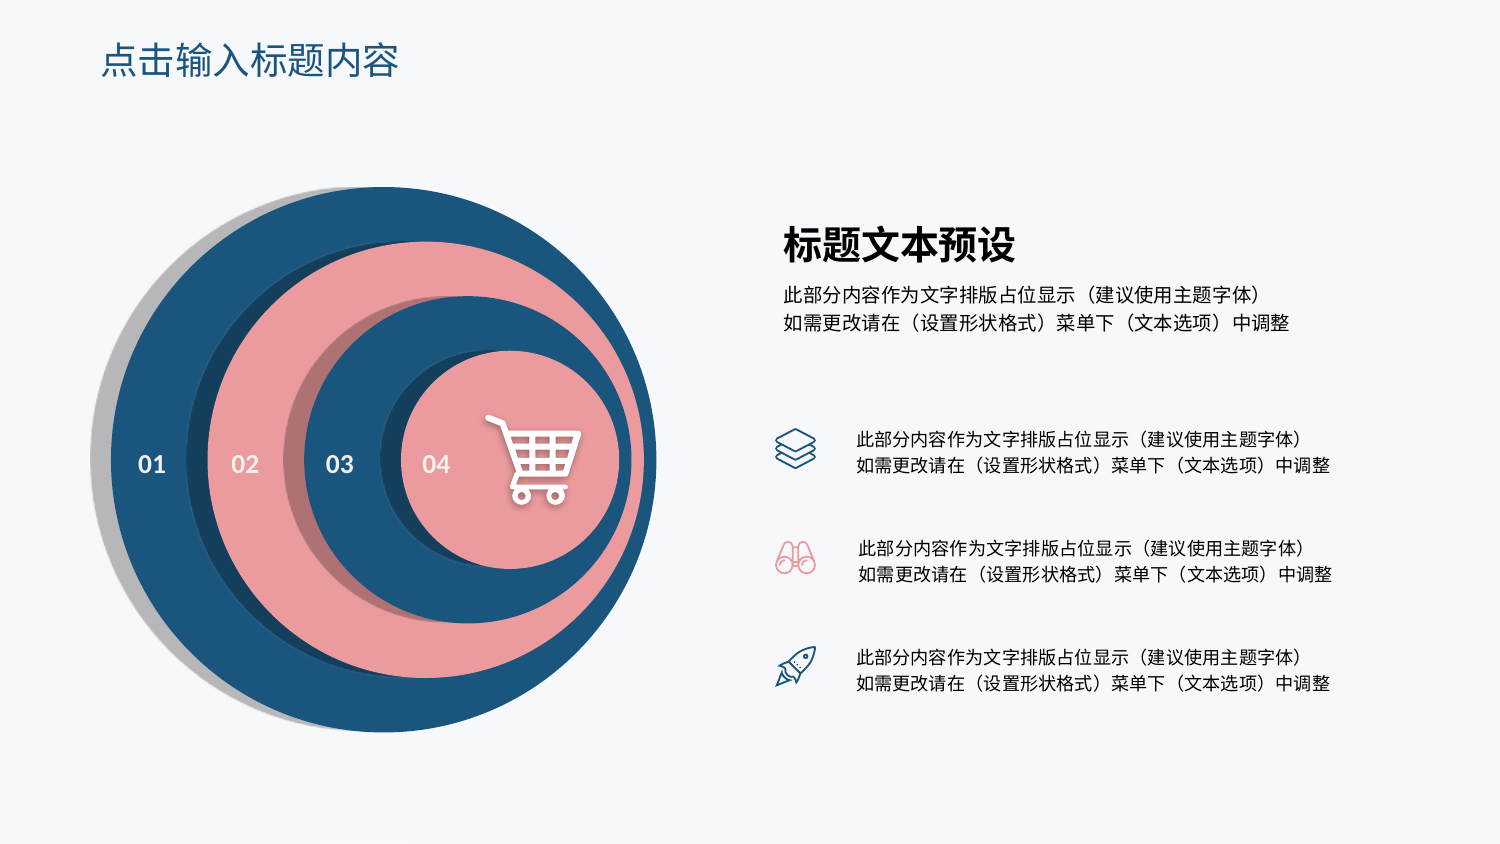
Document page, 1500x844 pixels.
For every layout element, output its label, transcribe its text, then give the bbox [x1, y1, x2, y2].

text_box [303, 295, 632, 624]
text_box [400, 350, 620, 570]
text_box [207, 241, 645, 679]
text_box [110, 186, 657, 733]
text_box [774, 633, 1387, 703]
text_box 此部分内容作为文字排版占位显示（建议使用主题字体） 如需更改请在（设置形状格式）菜单下（文本选项）中调整 [769, 270, 1322, 373]
text_box 点击输入标题内容 [100, 28, 450, 91]
text_box 标题文本预设 [769, 213, 1322, 270]
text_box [774, 525, 1390, 594]
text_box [774, 416, 1387, 485]
